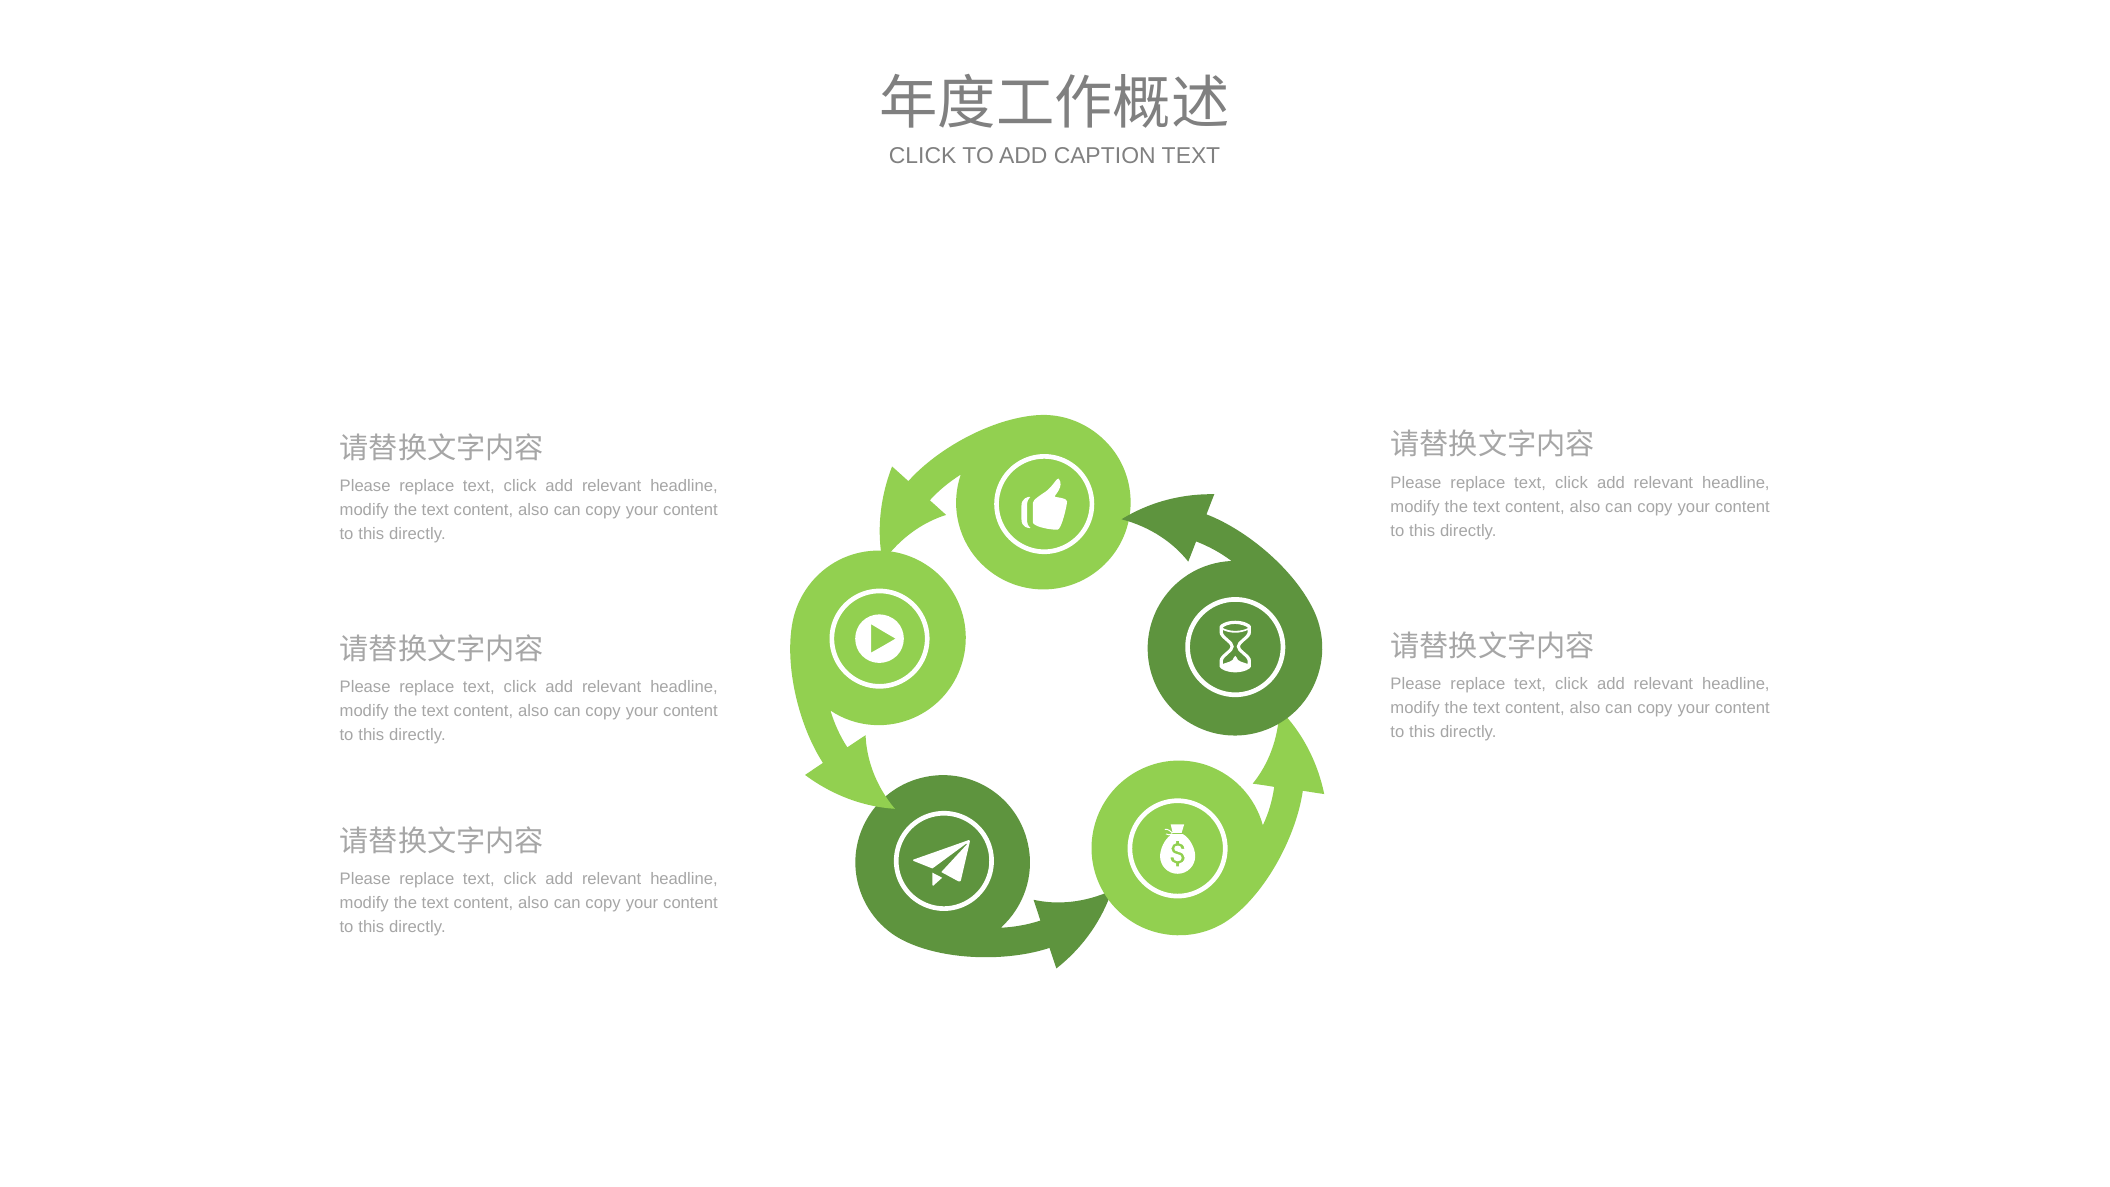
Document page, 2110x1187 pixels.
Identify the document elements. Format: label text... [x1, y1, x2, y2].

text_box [783, 538, 979, 809]
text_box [1082, 709, 1325, 940]
text_box Please replace text, click add relevant headline, modify the text content, also can copy your content to this directly. [1390, 668, 1771, 741]
text_box 请替换文字内容 [1390, 418, 1726, 461]
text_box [1121, 493, 1326, 748]
text_box 年度工作概述 [865, 65, 1245, 136]
text_box CLICK TO ADD CAPTION TEXT [865, 140, 1245, 168]
text_box Please replace text, click add relevant headline, modify the text content, also can copy your content to this directly. [1390, 467, 1771, 540]
text_box Please replace text, click add relevant headline, modify the text content, also can copy your content to this directly. [339, 672, 719, 745]
text_box Please replace text, click add relevant headline, modify the text content, also can copy your content to this directly. [339, 863, 719, 936]
text_box 请替换文字内容 [1390, 620, 1726, 662]
text_box Please replace text, click add relevant headline, modify the text content, also can copy your content to this directly. [339, 470, 719, 543]
text_box 请替换文字内容 [339, 422, 674, 464]
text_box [876, 413, 1141, 600]
text_box 请替换文字内容 [339, 623, 674, 666]
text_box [847, 766, 1113, 969]
text_box 请替换文字内容 [339, 814, 674, 857]
